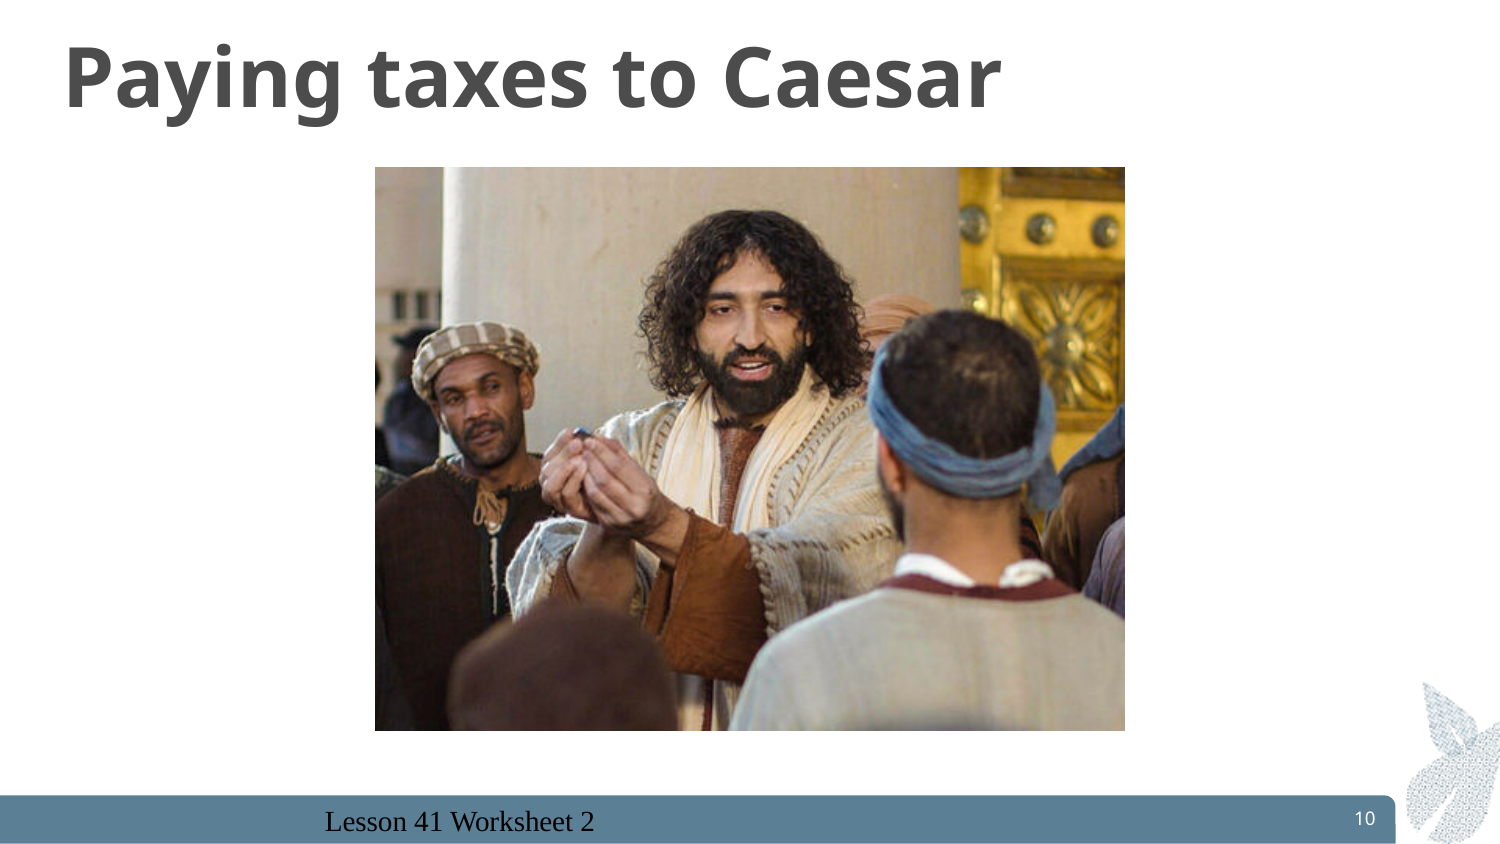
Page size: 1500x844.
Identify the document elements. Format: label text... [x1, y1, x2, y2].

picture [1406, 681, 1500, 844]
text_box Paying taxes to Caesar [62, 35, 1438, 114]
footer Lesson 41 Worksheet 2 [62, 806, 858, 833]
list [374, 167, 1125, 731]
slide_number 10 [1264, 806, 1376, 833]
